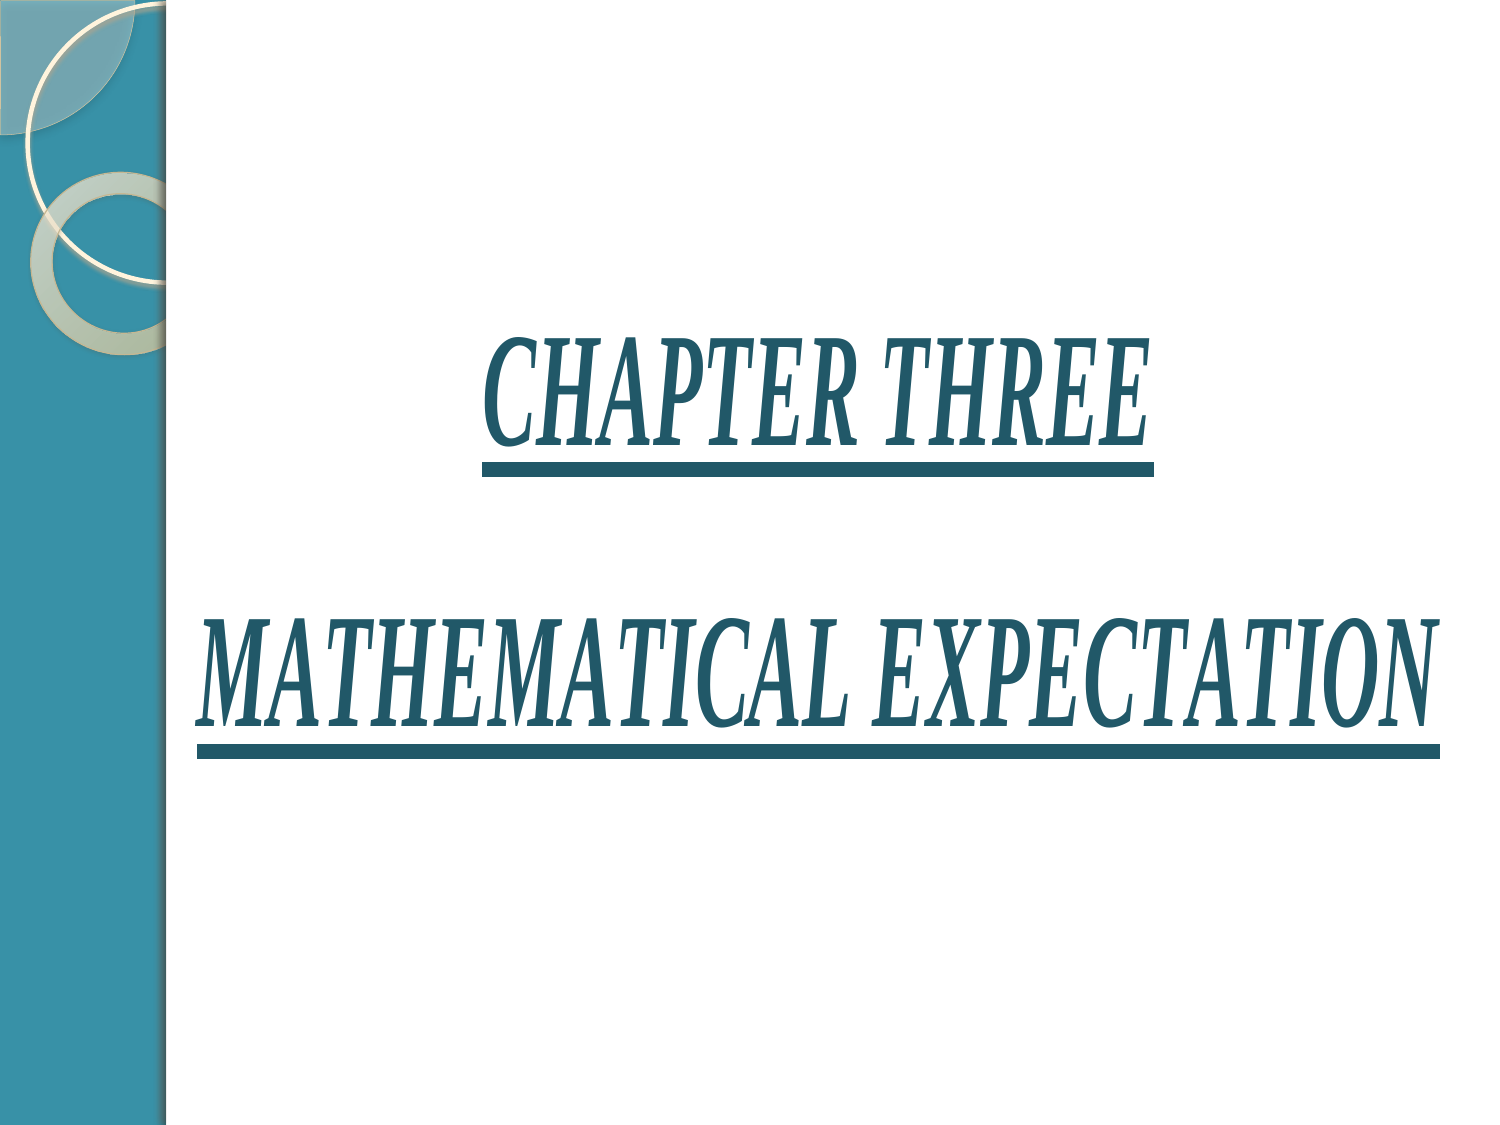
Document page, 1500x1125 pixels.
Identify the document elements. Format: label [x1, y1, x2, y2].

text_box [0, 292, 1500, 762]
